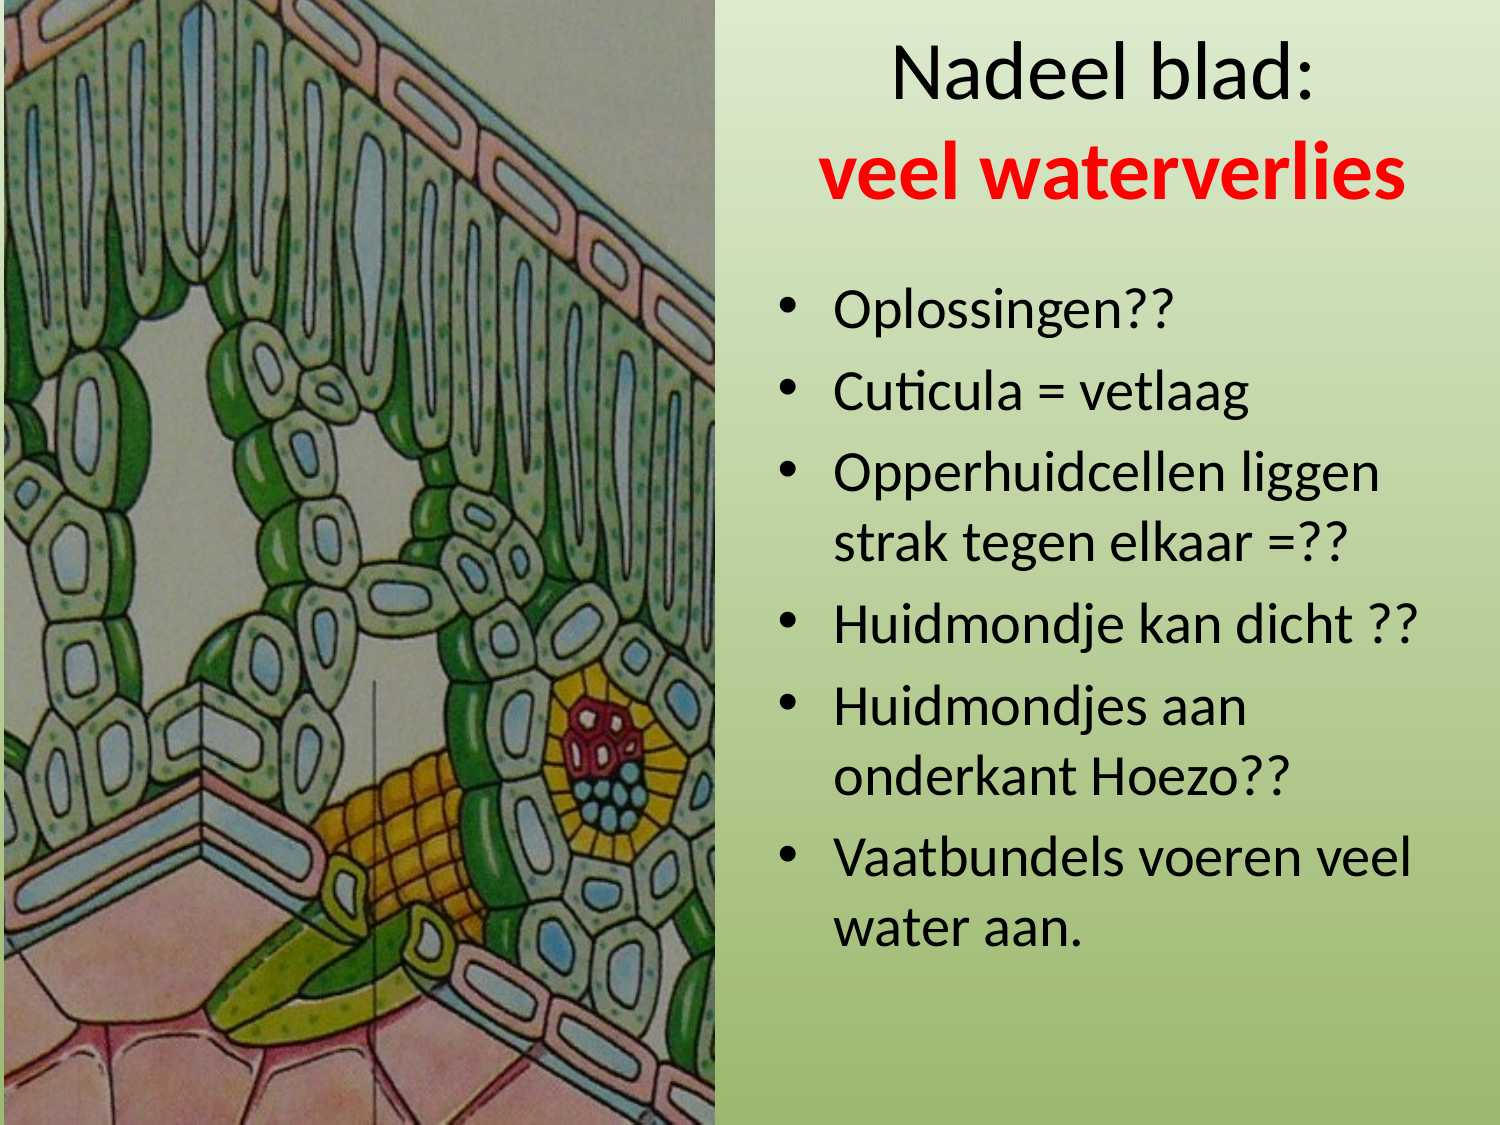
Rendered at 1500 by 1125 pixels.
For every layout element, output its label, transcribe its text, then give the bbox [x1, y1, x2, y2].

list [4, 0, 715, 1125]
list Oplossingen?? Cuticula = vetlaag Opperhuidcellen liggen strak tegen elkaar =?? Huidmondje kan dicht ?? Huidmondjes aan onderkant Hoezo?? Vaatbundels voeren veel water aan. [762, 262, 1500, 1005]
title Nadeel blad: veel waterverlies [726, 0, 1500, 233]
